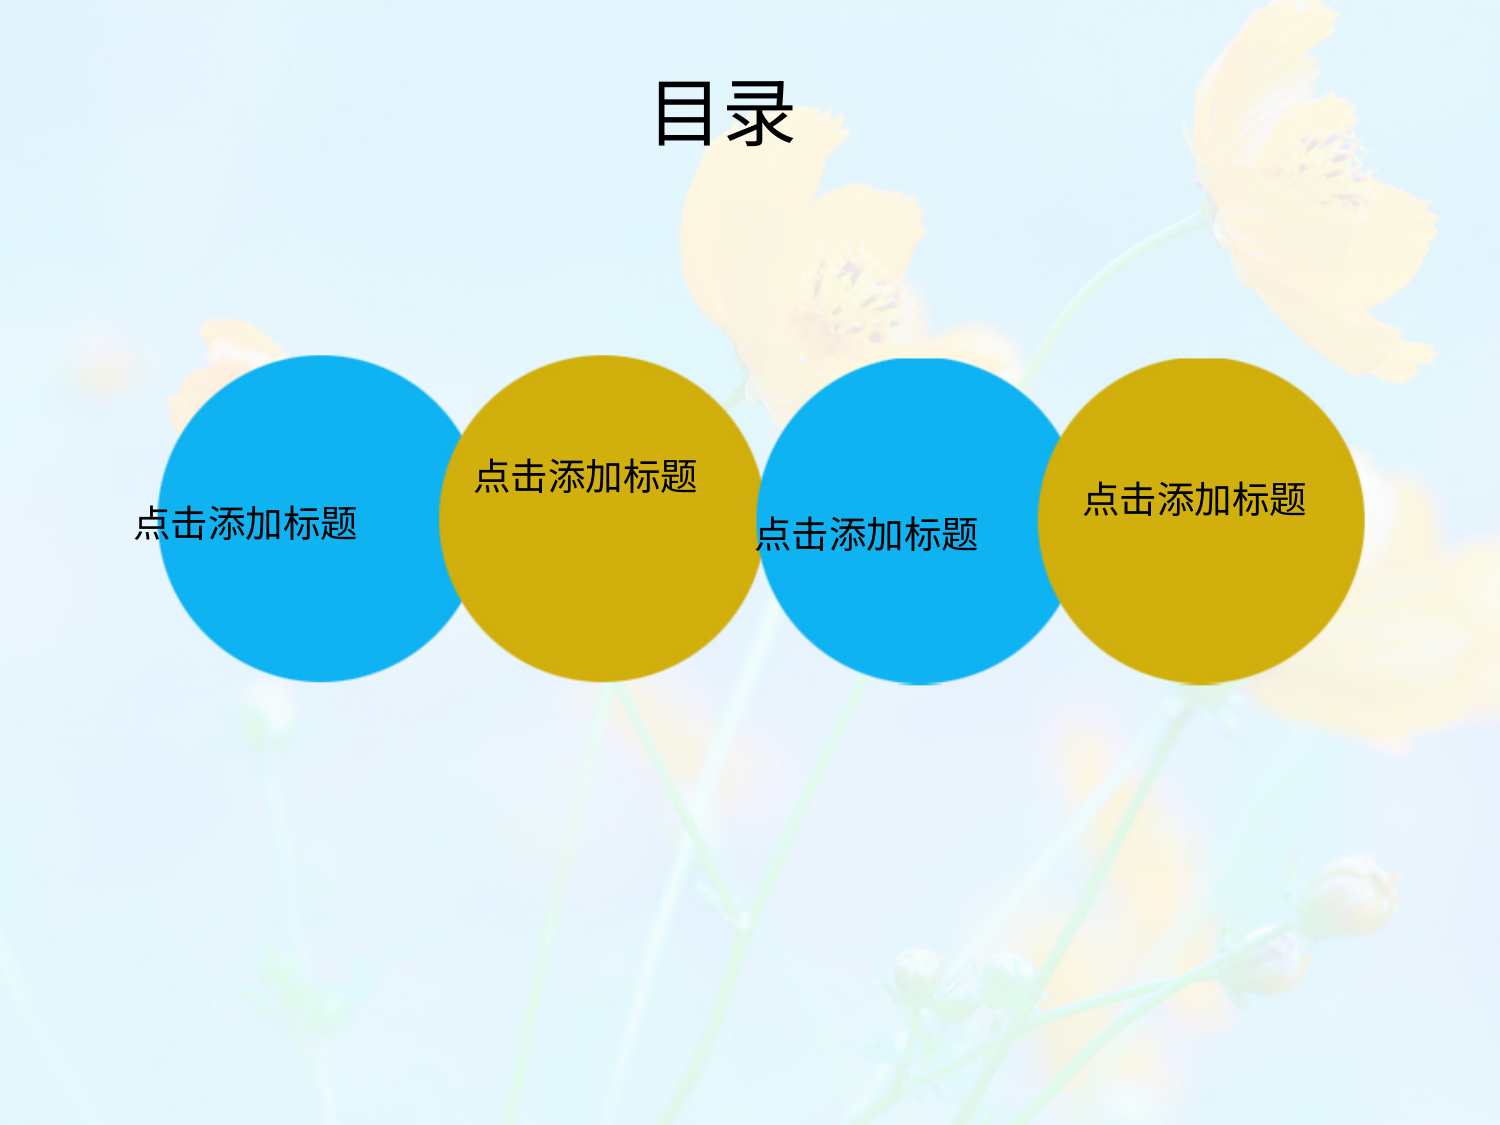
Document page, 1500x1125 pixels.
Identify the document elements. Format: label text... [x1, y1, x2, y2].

text_box 点击添加标题 [458, 445, 714, 505]
text_box 点击添加标题 [1067, 468, 1323, 529]
text_box 点击添加标题 [739, 503, 995, 564]
text_box 目录 [632, 58, 821, 164]
text_box 点击添加标题 [118, 492, 374, 552]
picture [0, 0, 1500, 1125]
